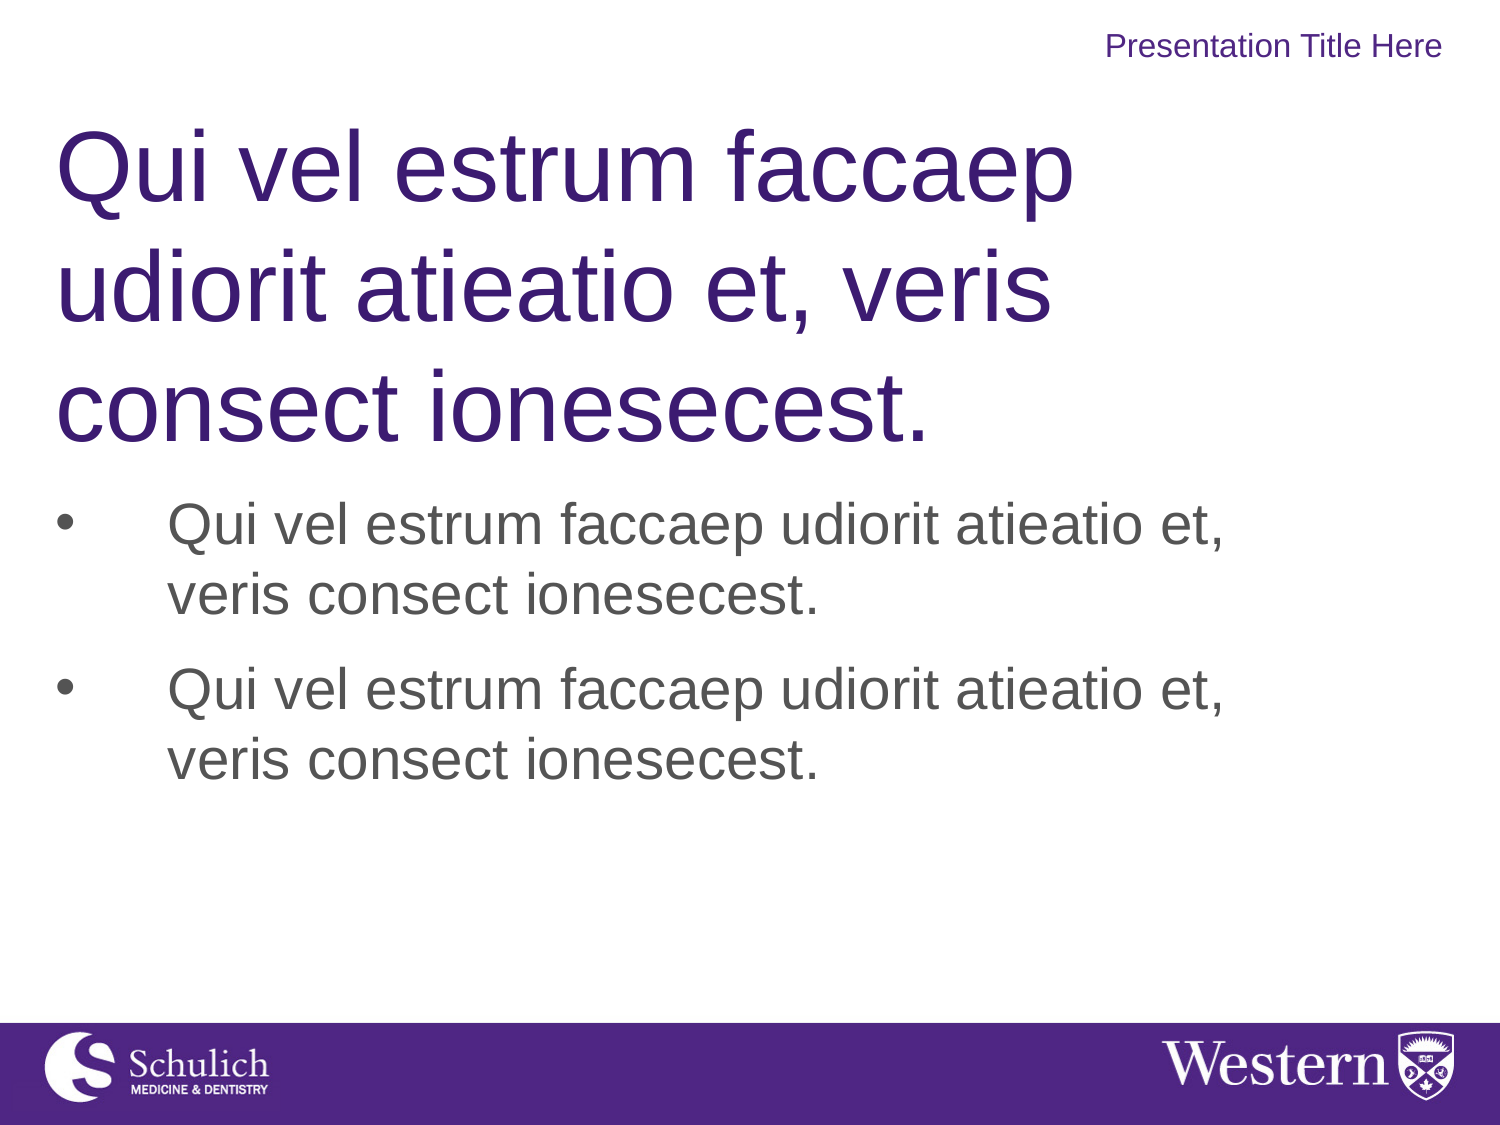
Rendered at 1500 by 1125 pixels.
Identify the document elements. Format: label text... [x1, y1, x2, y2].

text_box Qui vel estrum faccaep udiorit atieatio et, veris consect ionesecest. Qui vel estrum faccaep udiorit atieatio et, veris consect ionesecest. Qui vel estrum faccaep udiorit atieatio et, veris consect ionesecest. [40, 93, 1354, 1125]
picture [0, 0, 1500, 1125]
text_box Presentation Title Here [935, 17, 1459, 72]
